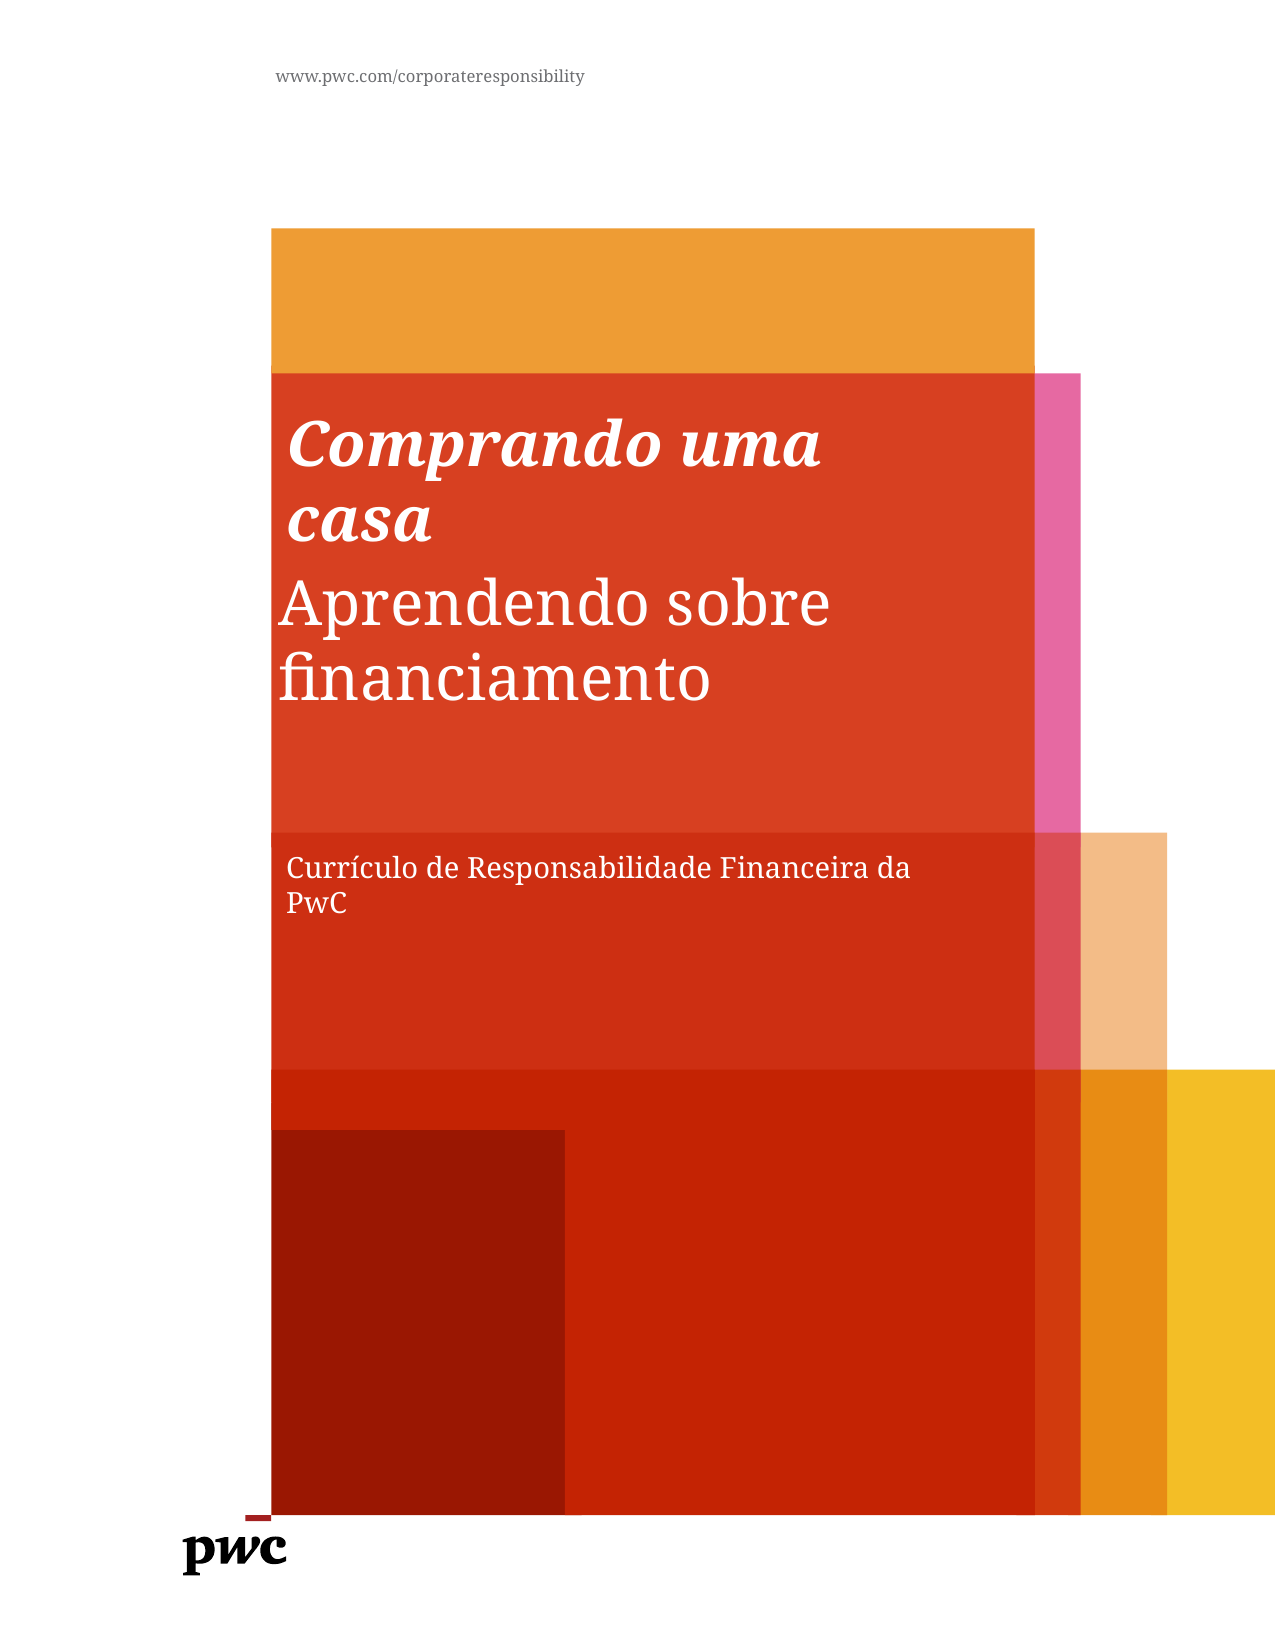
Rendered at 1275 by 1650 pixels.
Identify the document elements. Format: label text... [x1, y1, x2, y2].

text_box www.pwc.com/corporateresponsibility [275, 65, 590, 86]
text_box Aprendendo sobre financiamento [278, 562, 909, 713]
subtitle Currículo de Responsabilidade Financeira da PwC [286, 849, 967, 921]
title Comprando uma casa [286, 403, 917, 480]
